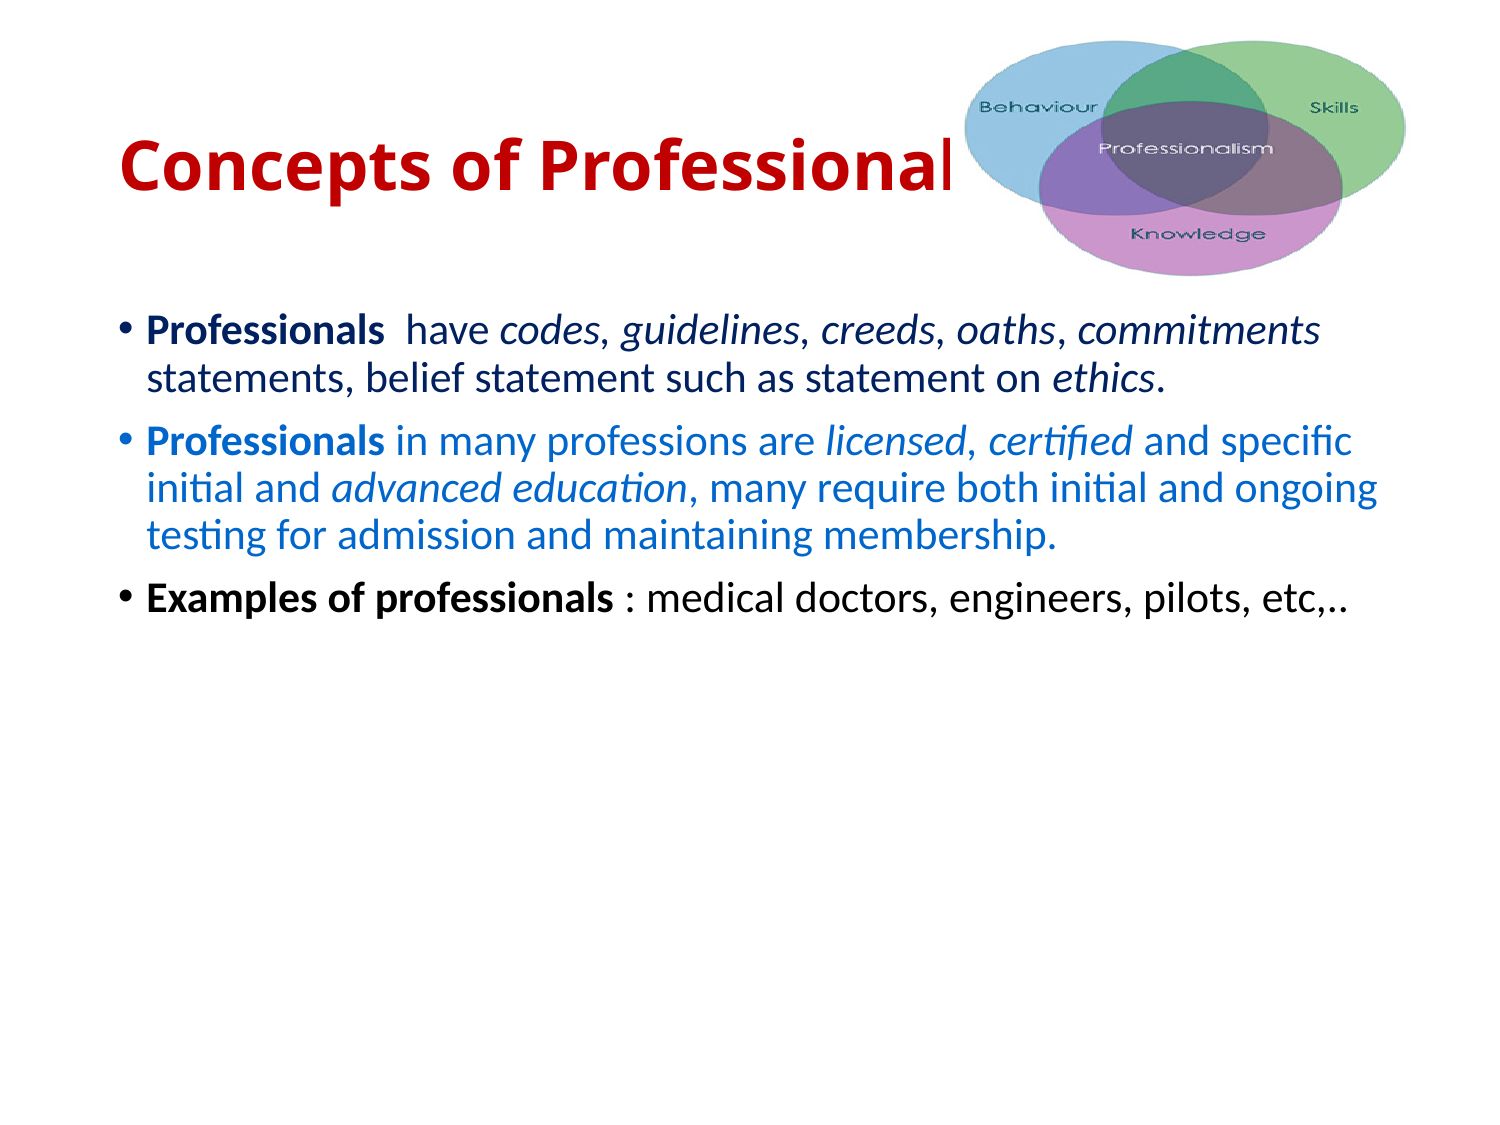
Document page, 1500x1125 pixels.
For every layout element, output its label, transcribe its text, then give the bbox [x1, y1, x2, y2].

title Concepts of Professionalism [103, 59, 949, 278]
list Professionals have codes, guidelines, creeds, oaths, commitments statements, belief statement such as statement on ethics. Professionals in many professions are licensed, certified and specific initial and advanced education, many require both initial and ongoing testing for admission and maintaining membership. Examples of professionals : medical doctors, engineers, pilots, etc,.. [103, 299, 1397, 1014]
picture [949, 37, 1419, 278]
